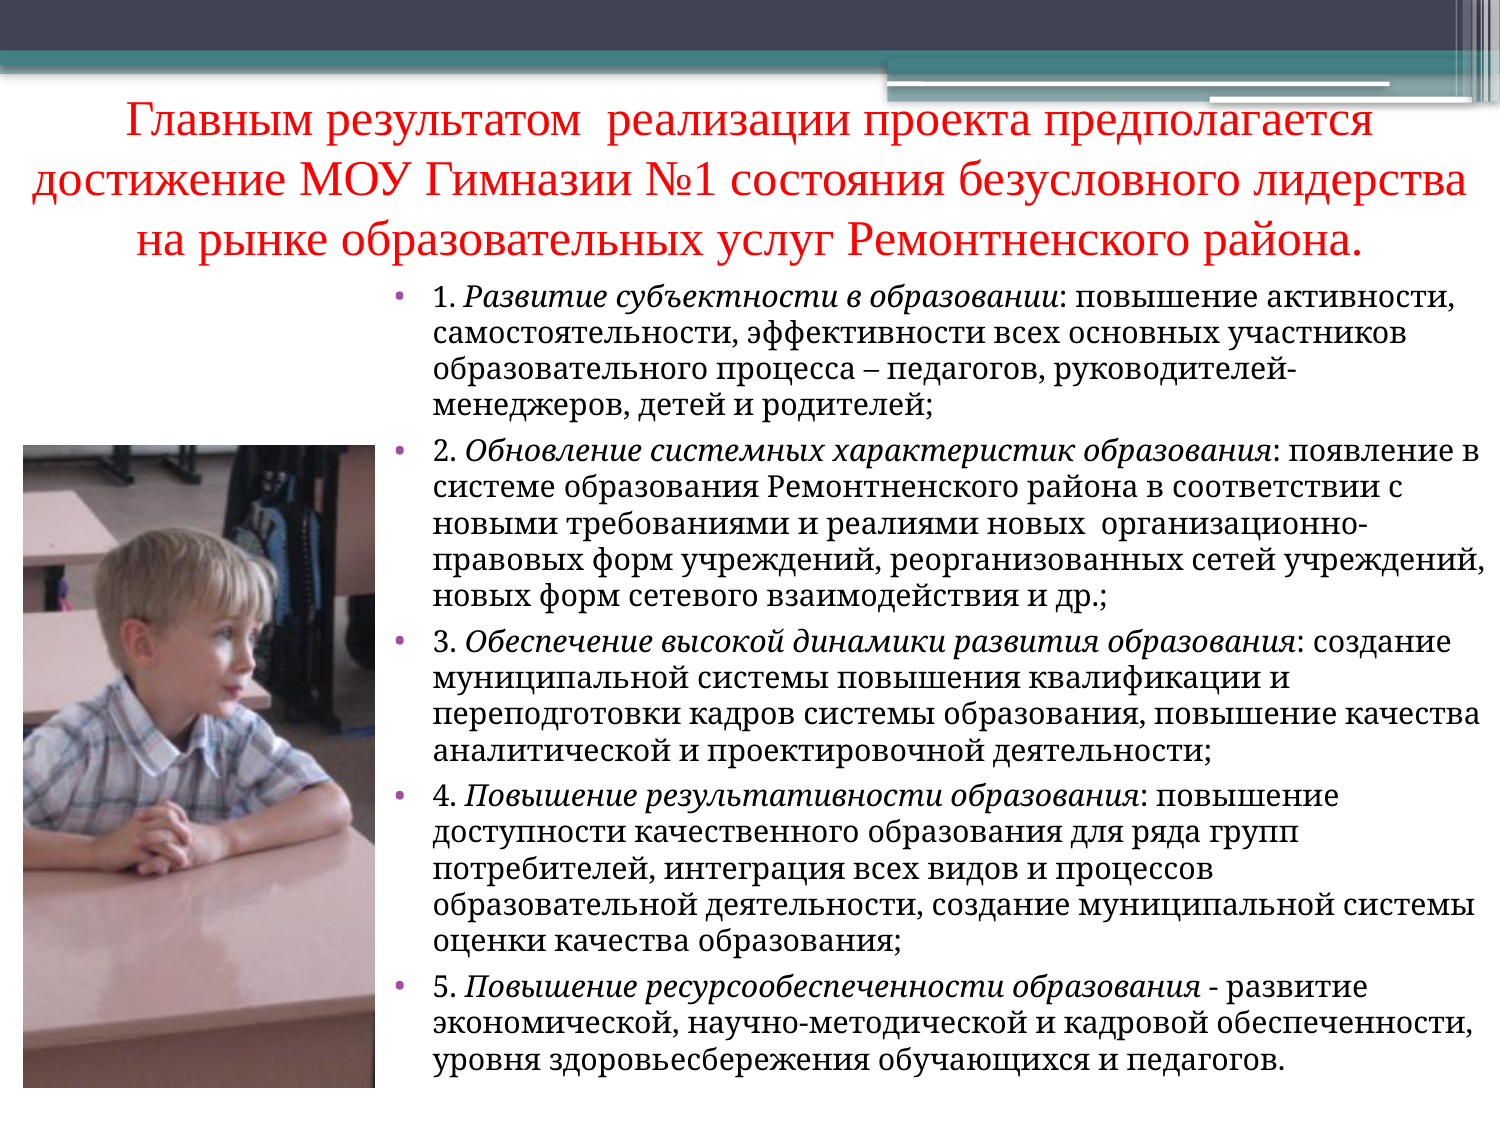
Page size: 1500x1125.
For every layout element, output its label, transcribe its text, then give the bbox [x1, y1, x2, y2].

title Главным результатом реализации проекта предполагается достижение МОУ Гимназии №1 состояния безусловного лидерства на рынке образовательных услуг Ремонтненского района. [0, 70, 1500, 282]
picture [23, 445, 376, 1088]
list 1. Развитие субъектности в образовании: повышение активности, самостоятельности, эффективности всех основных участников образовательного процесса – педагогов, руководителей-менеджеров, детей и родителей; 2. Обновление системных характеристик образования: появление в системе образования Ремонтненского района в соответствии с новыми требованиями и реалиями новых организационно-правовых форм учреждений, реорганизованных сетей учреждений, новых форм сетевого взаимодействия и др.; 3. Обеспечение высокой динамики развития образования: создание муниципальной системы повышения квалификации и переподготовки кадров системы образования, повышение качества аналитической и проектировочной деятельности; 4. Повышение результативности образования: повышение доступности качественного образования для ряда групп потребителей, интеграция всех видов и процессов образовательной деятельности, создание муниципальной системы оценки качества образования; 5. Повышение ресурсообеспеченности образования - развитие экономической, научно-методической и кадровой обеспеченности, уровня здоровьесбережения обучающихся и педагогов. [363, 269, 1500, 1125]
